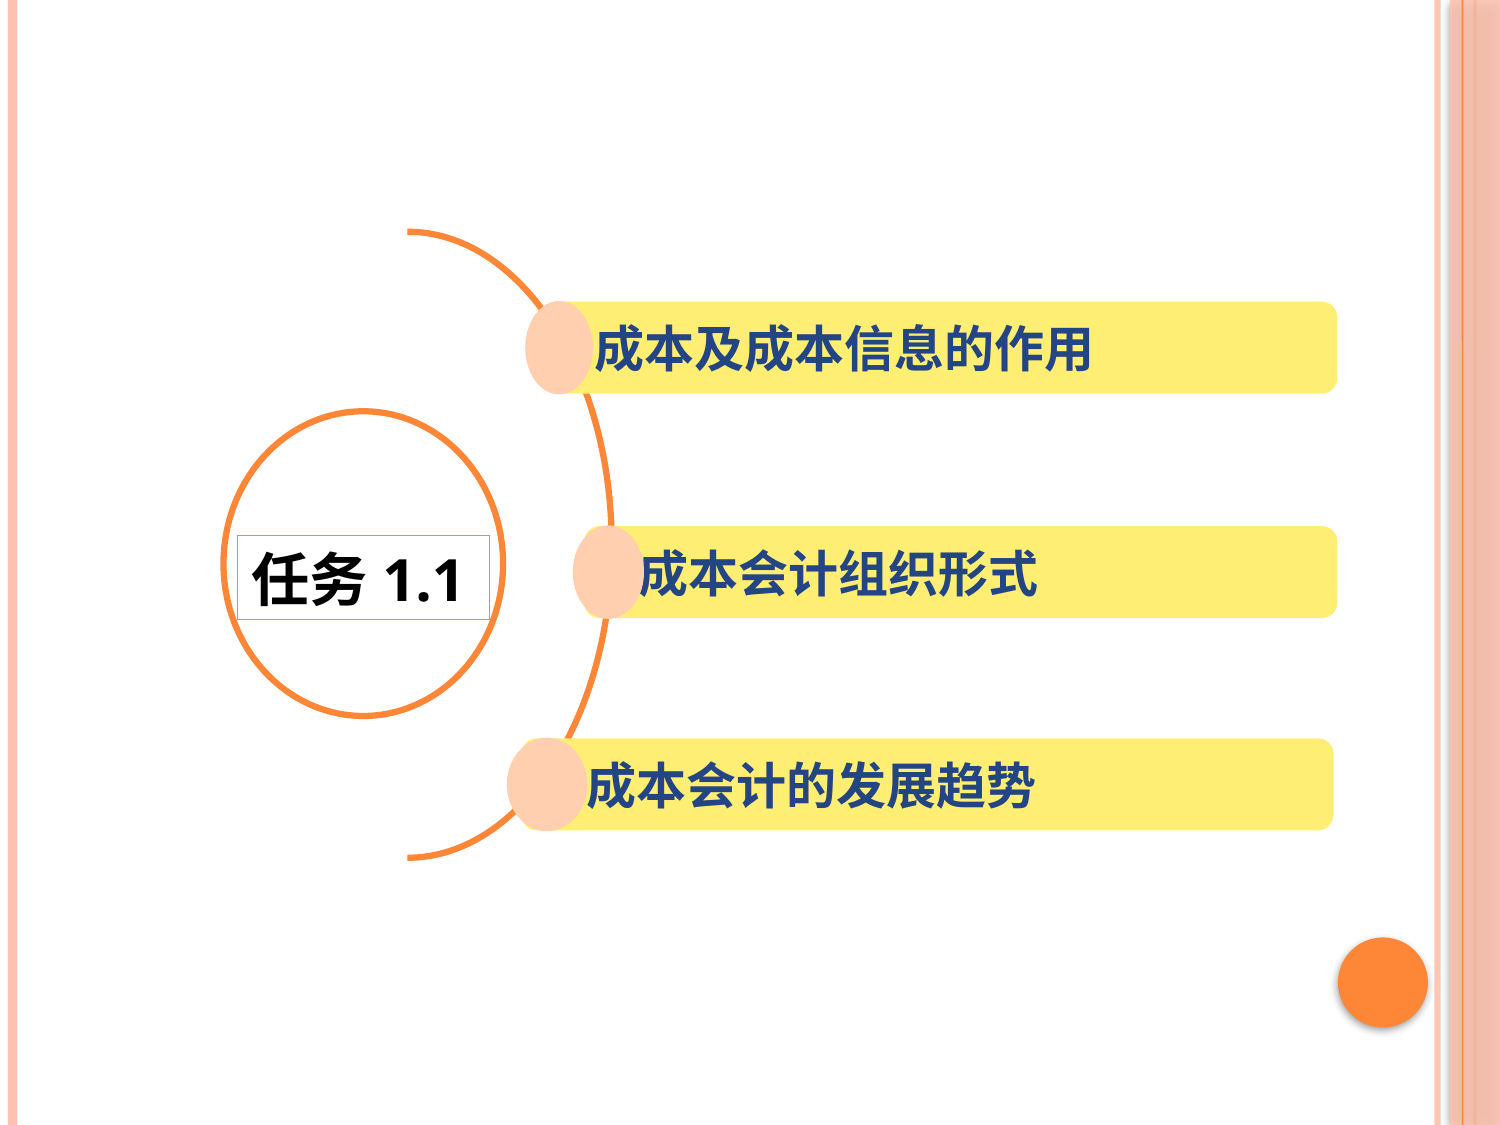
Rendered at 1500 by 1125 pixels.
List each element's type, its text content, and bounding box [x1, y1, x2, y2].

text_box [407, 229, 614, 860]
text_box 任务1.1 [237, 535, 490, 620]
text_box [572, 524, 1338, 620]
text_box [506, 737, 1334, 832]
text_box [221, 409, 506, 719]
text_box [524, 300, 1338, 395]
